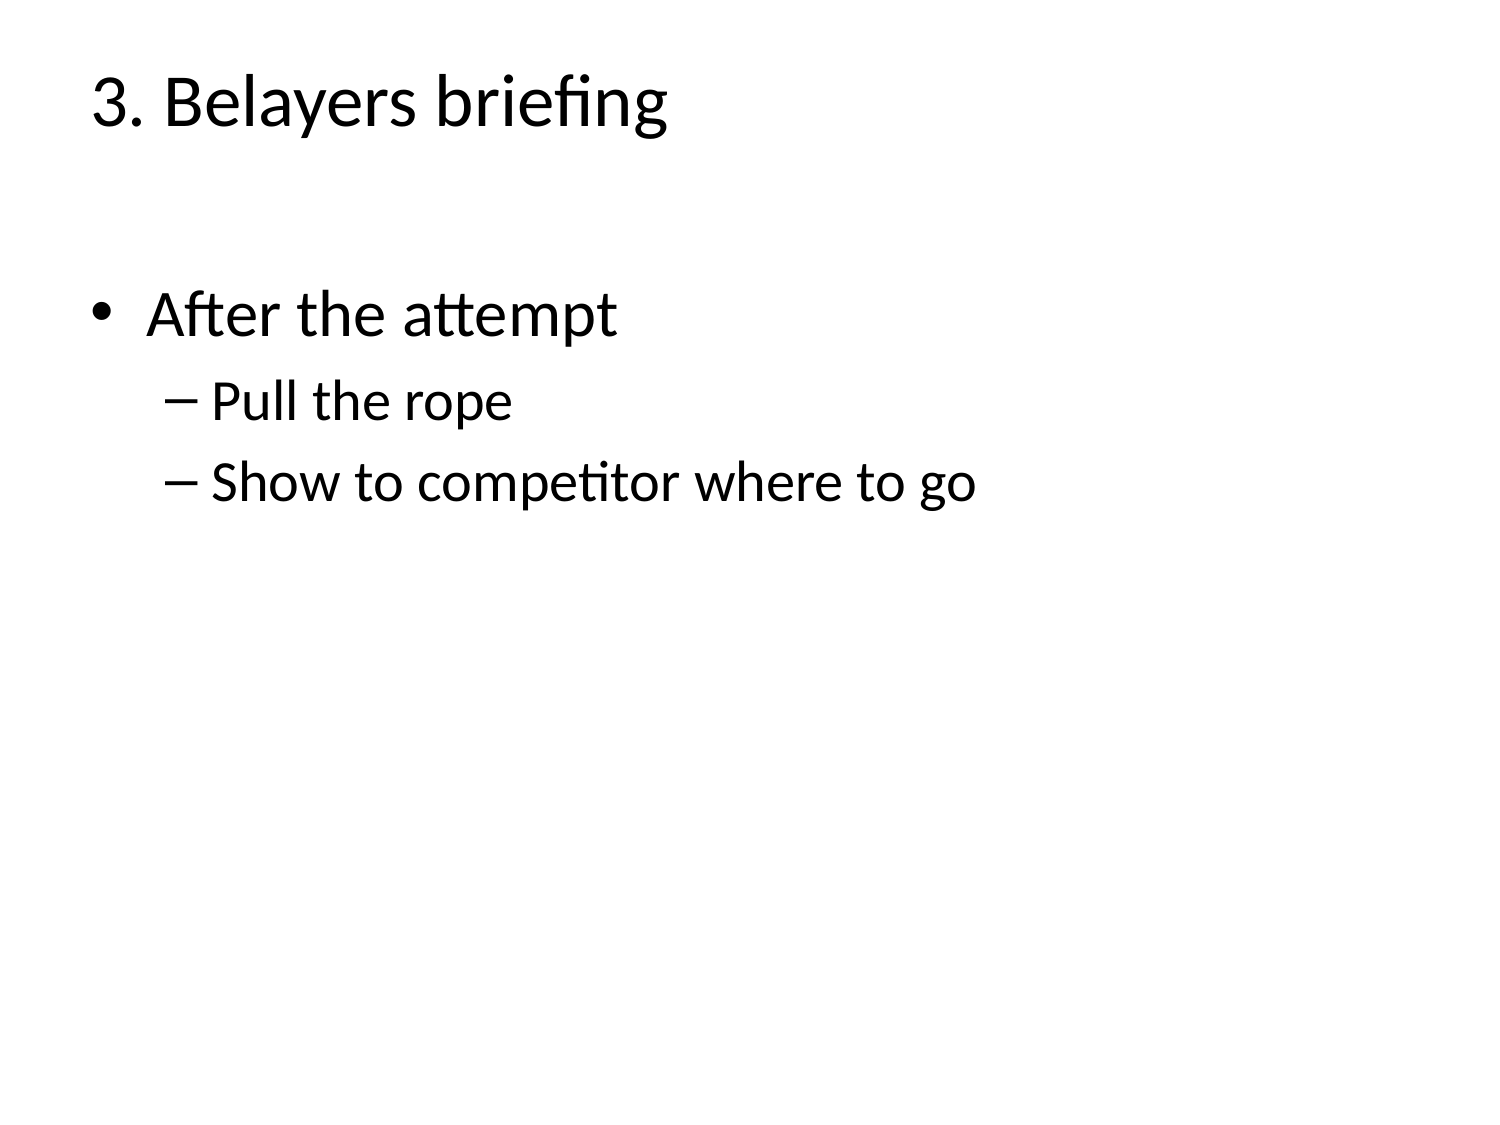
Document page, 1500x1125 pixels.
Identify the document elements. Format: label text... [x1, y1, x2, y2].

list After the attempt Pull the rope Show to competitor where to go [75, 262, 1438, 1005]
title 3. Belayers briefing [75, 2, 1425, 191]
